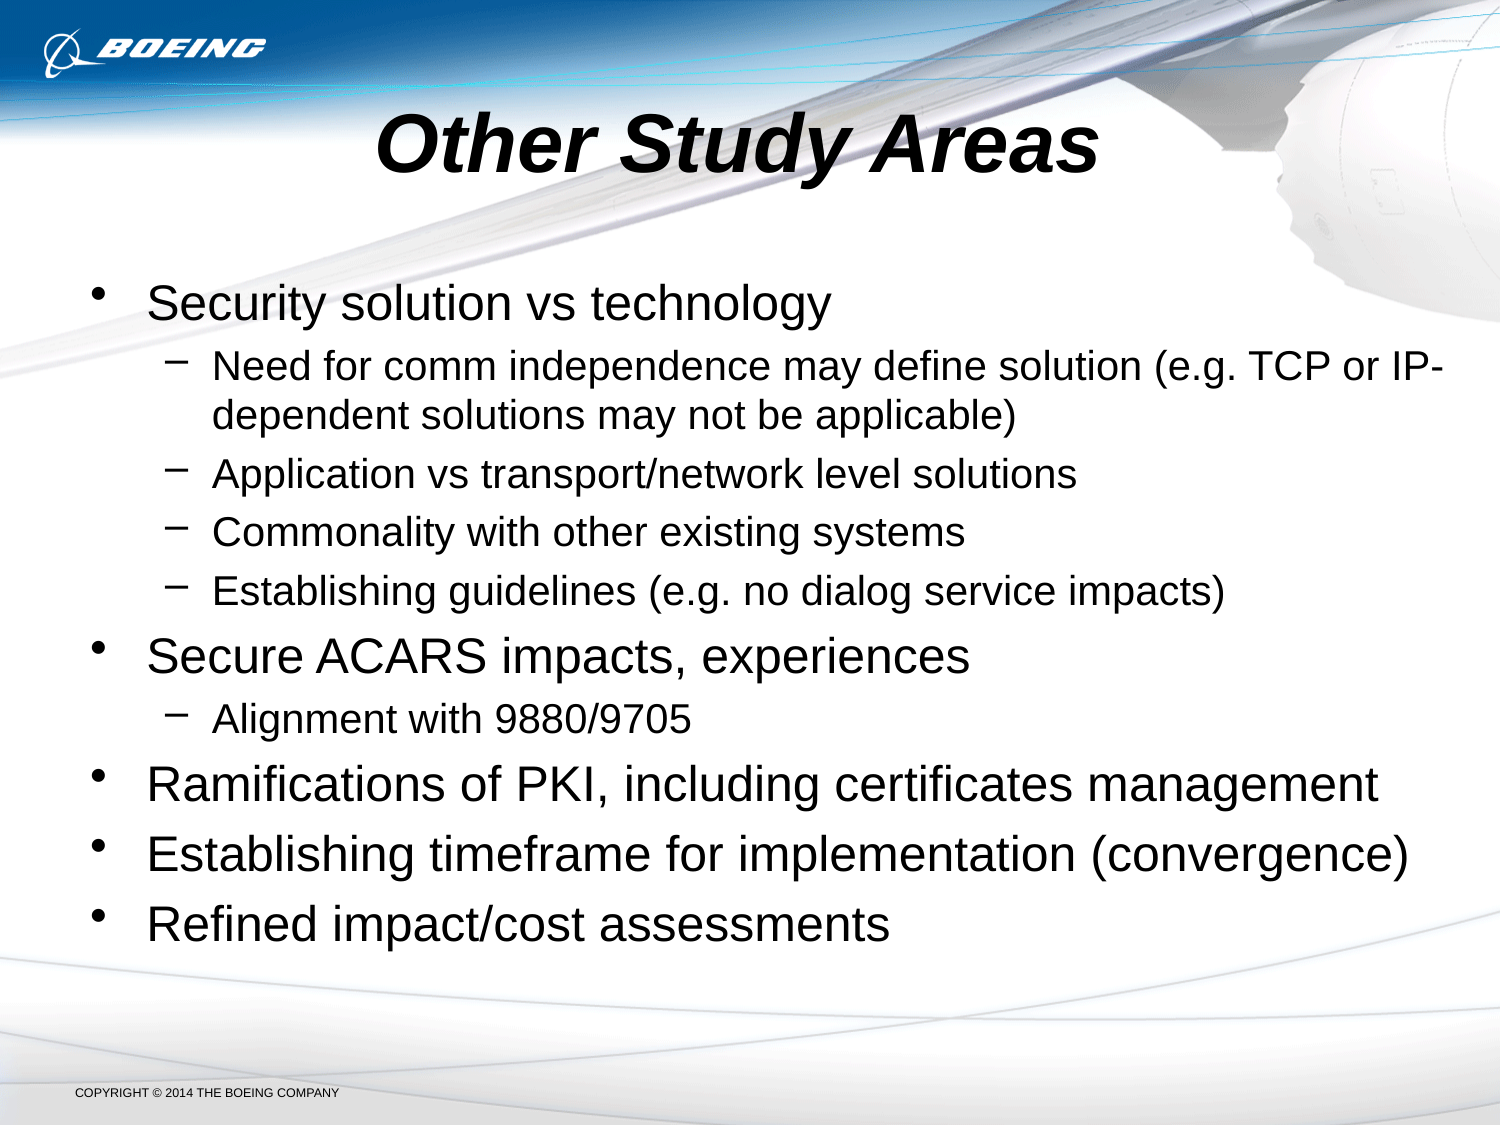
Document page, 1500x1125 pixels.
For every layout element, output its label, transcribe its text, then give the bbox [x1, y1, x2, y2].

picture [0, 0, 1500, 1125]
title Other Study Areas [74, 44, 1426, 233]
list Security solution vs technology Need for comm independence may define solution (e.g. TCP or IP-dependent solutions may not be applicable) Application vs transport/network level solutions Commonality with other existing systems Establishing guidelines (e.g. no dialog service impacts) Secure ACARS impacts, experiences Alignment with 9880/9705 Ramifications of PKI, including certificates management Establishing timeframe for implementation (convergence) Refined impact/cost assessments [74, 262, 1469, 1006]
